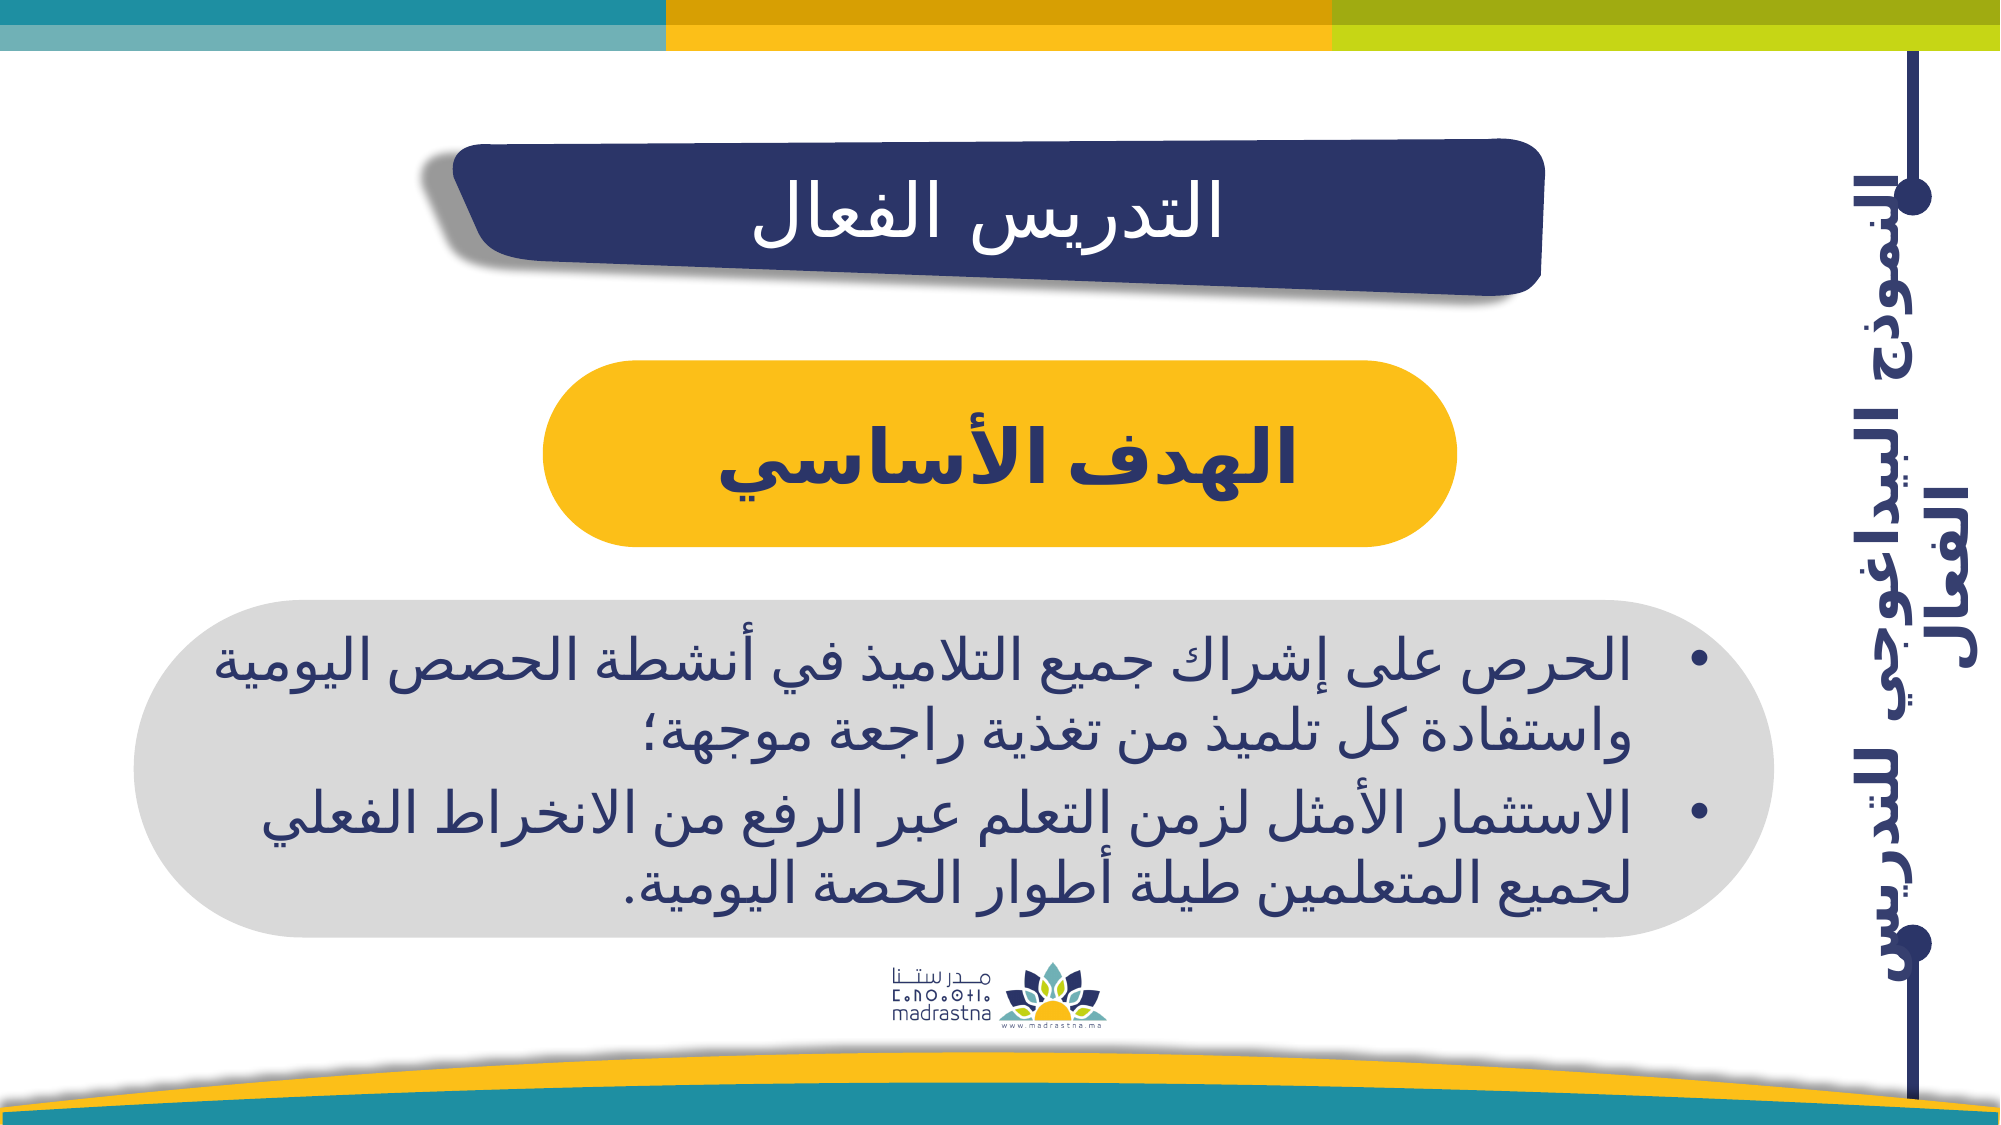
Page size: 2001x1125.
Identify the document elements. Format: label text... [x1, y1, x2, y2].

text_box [0, 1052, 2000, 1125]
picture [893, 962, 1107, 1028]
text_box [447, 100, 1553, 352]
text_box النموذج البيداغوجي للتدريس الفعال [1832, 136, 1988, 1021]
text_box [1894, 925, 1931, 1052]
text_box الهدف الأساسي [541, 359, 1459, 549]
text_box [0, 0, 2000, 52]
text_box الحرص على إشراك جميع التلاميذ في أنشطة الحصص اليومية واستفادة كل تلميذ من تغذية راجعة موجهة؛ الاستثمار الأمثل لزمن التعلم عبر الرفع من الانخراط الفعلي لجميع المتعلمين طيلة أطوار الحصة اليومية. [132, 598, 1776, 939]
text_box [1894, 52, 1931, 215]
